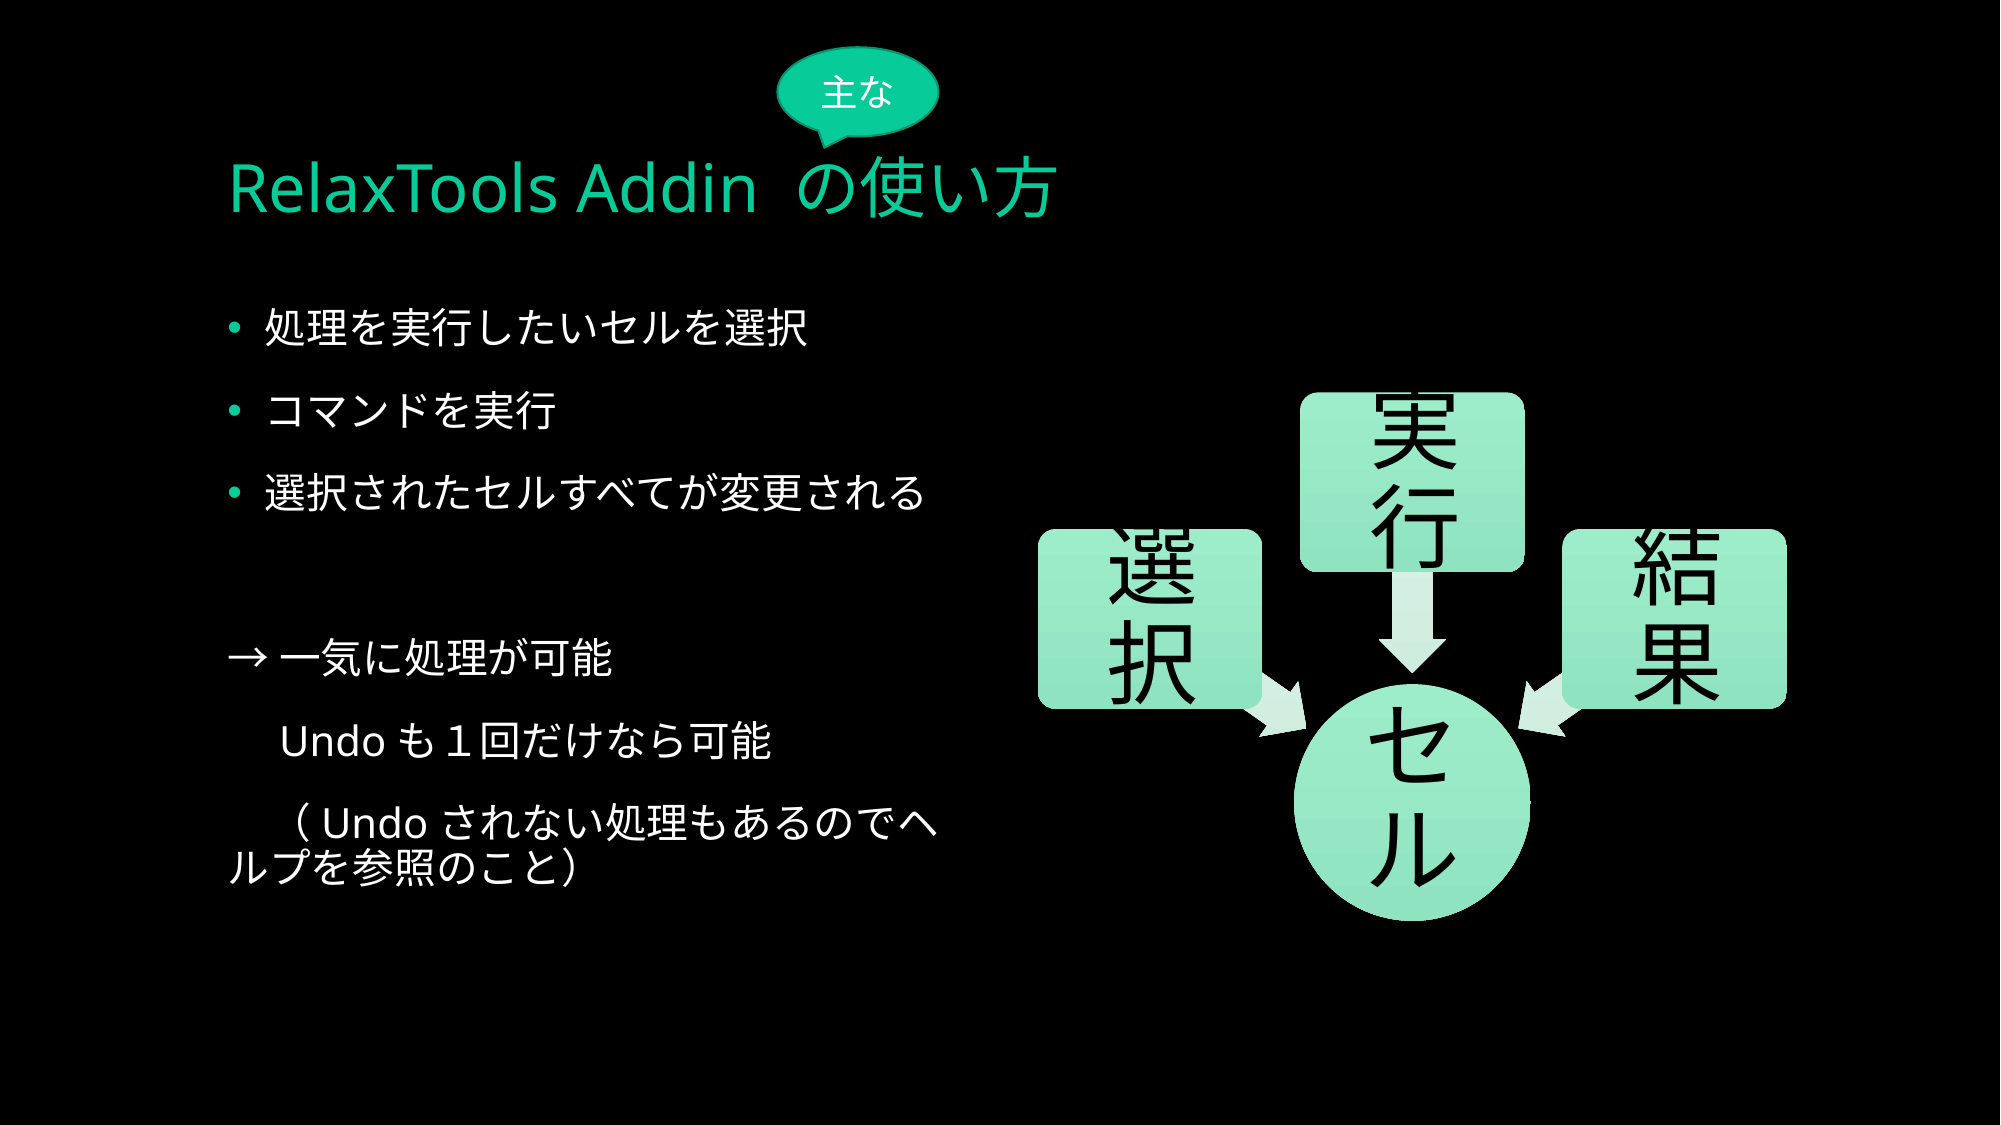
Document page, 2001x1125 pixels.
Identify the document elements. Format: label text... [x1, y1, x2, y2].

text_box 主な [776, 46, 940, 150]
title RelaxTools Addin の使い方 [212, 59, 1788, 235]
list 処理を実行したいセルを選択 コマンドを実行 選択されたセルすべてが変更される →一気に処理が可能 Undoも１回だけなら可能 （Undoされない処理もあるのでヘルプを参照のこと） [212, 299, 963, 1014]
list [1037, 299, 1788, 1014]
